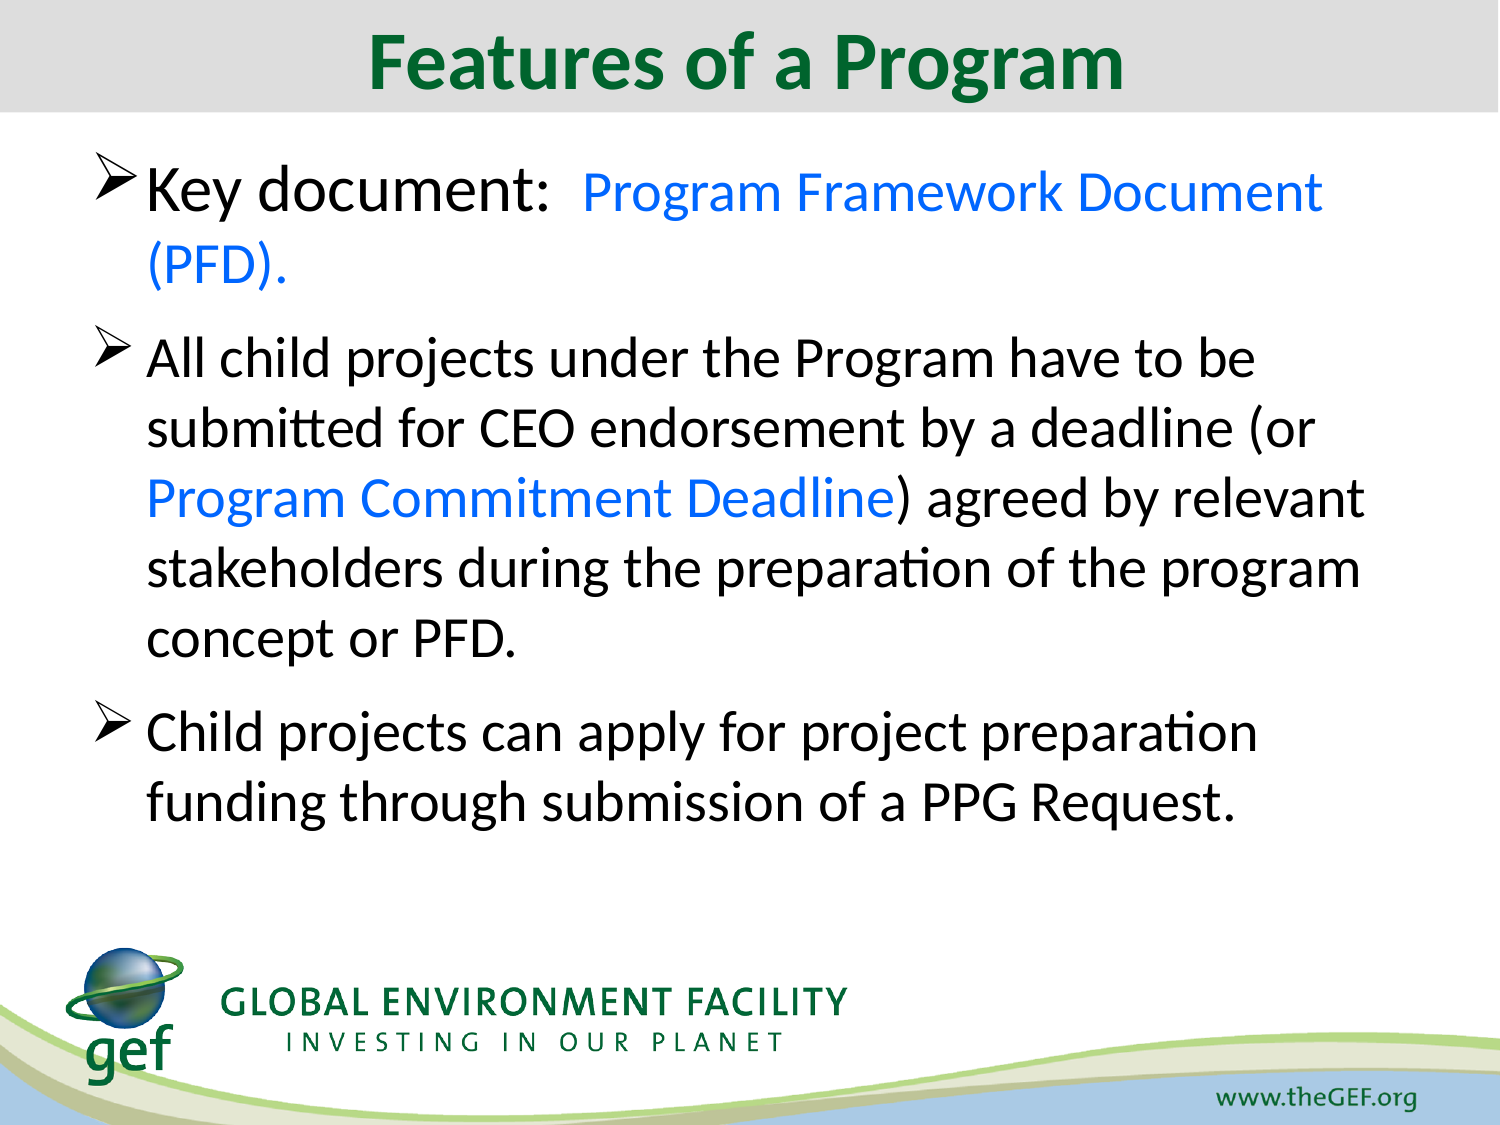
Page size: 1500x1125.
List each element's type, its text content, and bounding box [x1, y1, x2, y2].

text_box Features of a Program [0, 0, 1499, 113]
picture [0, 920, 1500, 1125]
list Key document: Program Framework Document (PFD). All child projects under the Program have to be submitted for CEO endorsement by a deadline (or Program Commitment Deadline) agreed by relevant stakeholders during the preparation of the program concept or PFD. Child projects can apply for project preparation funding through submission of a PPG Request. [74, 137, 1413, 888]
